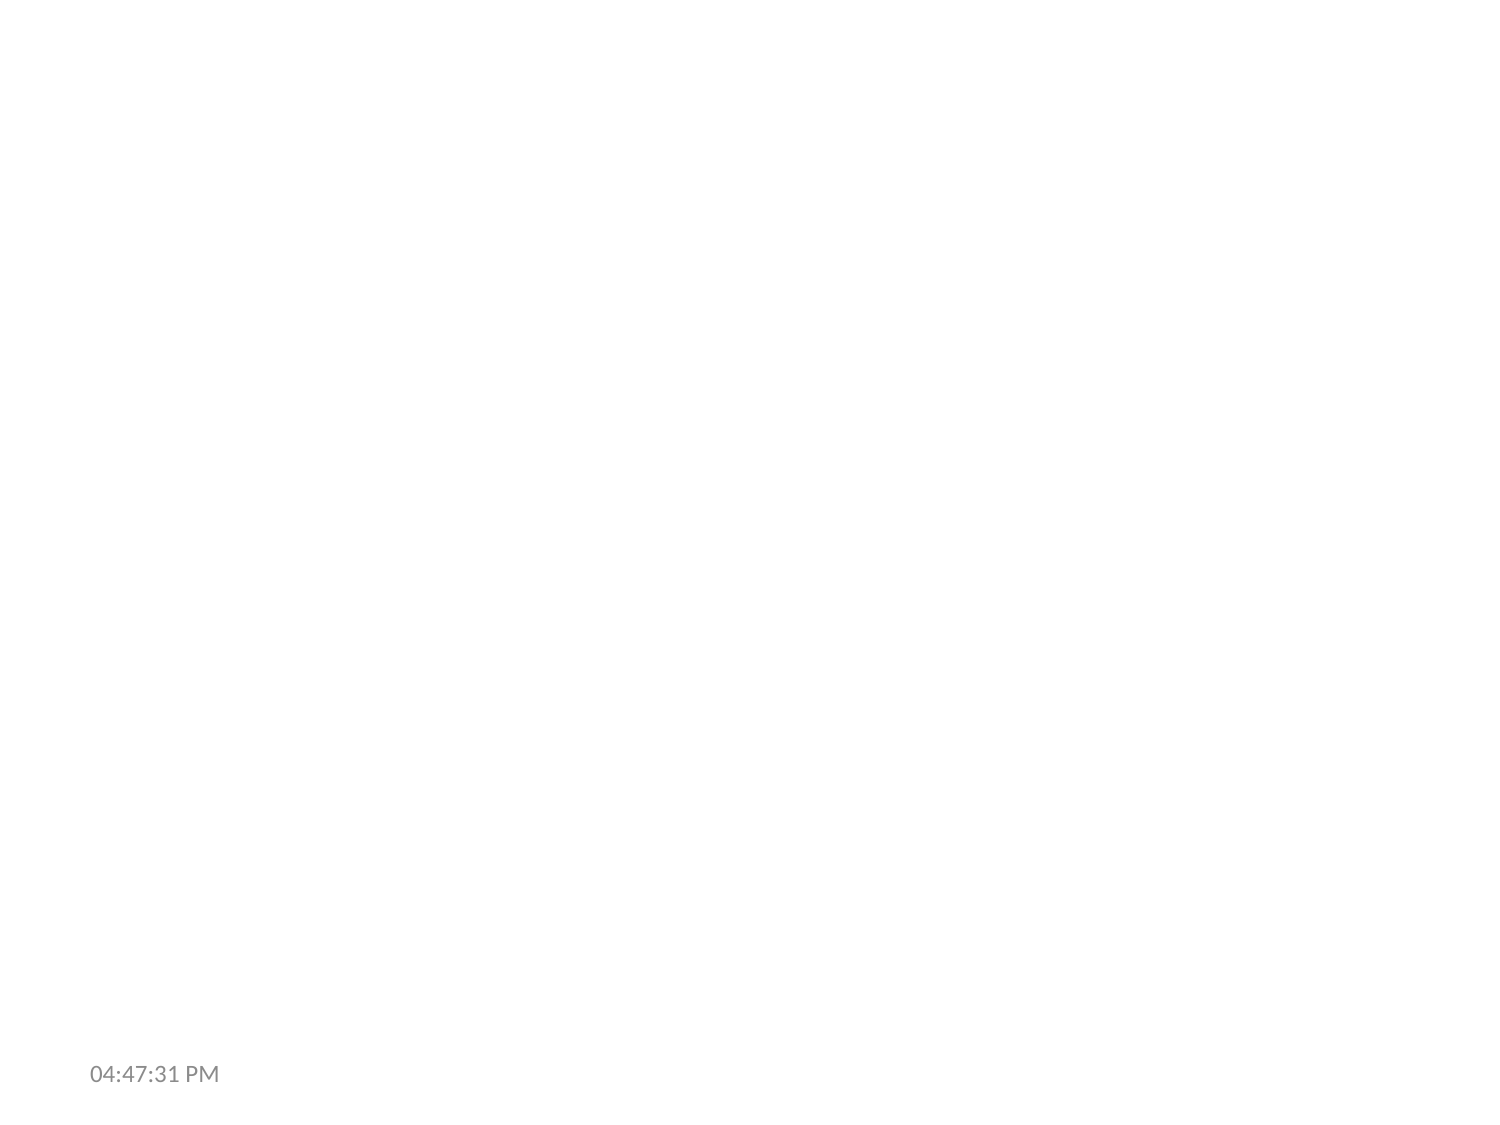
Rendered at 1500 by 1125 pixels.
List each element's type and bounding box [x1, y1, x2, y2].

slide_number [75, 1042, 425, 1103]
